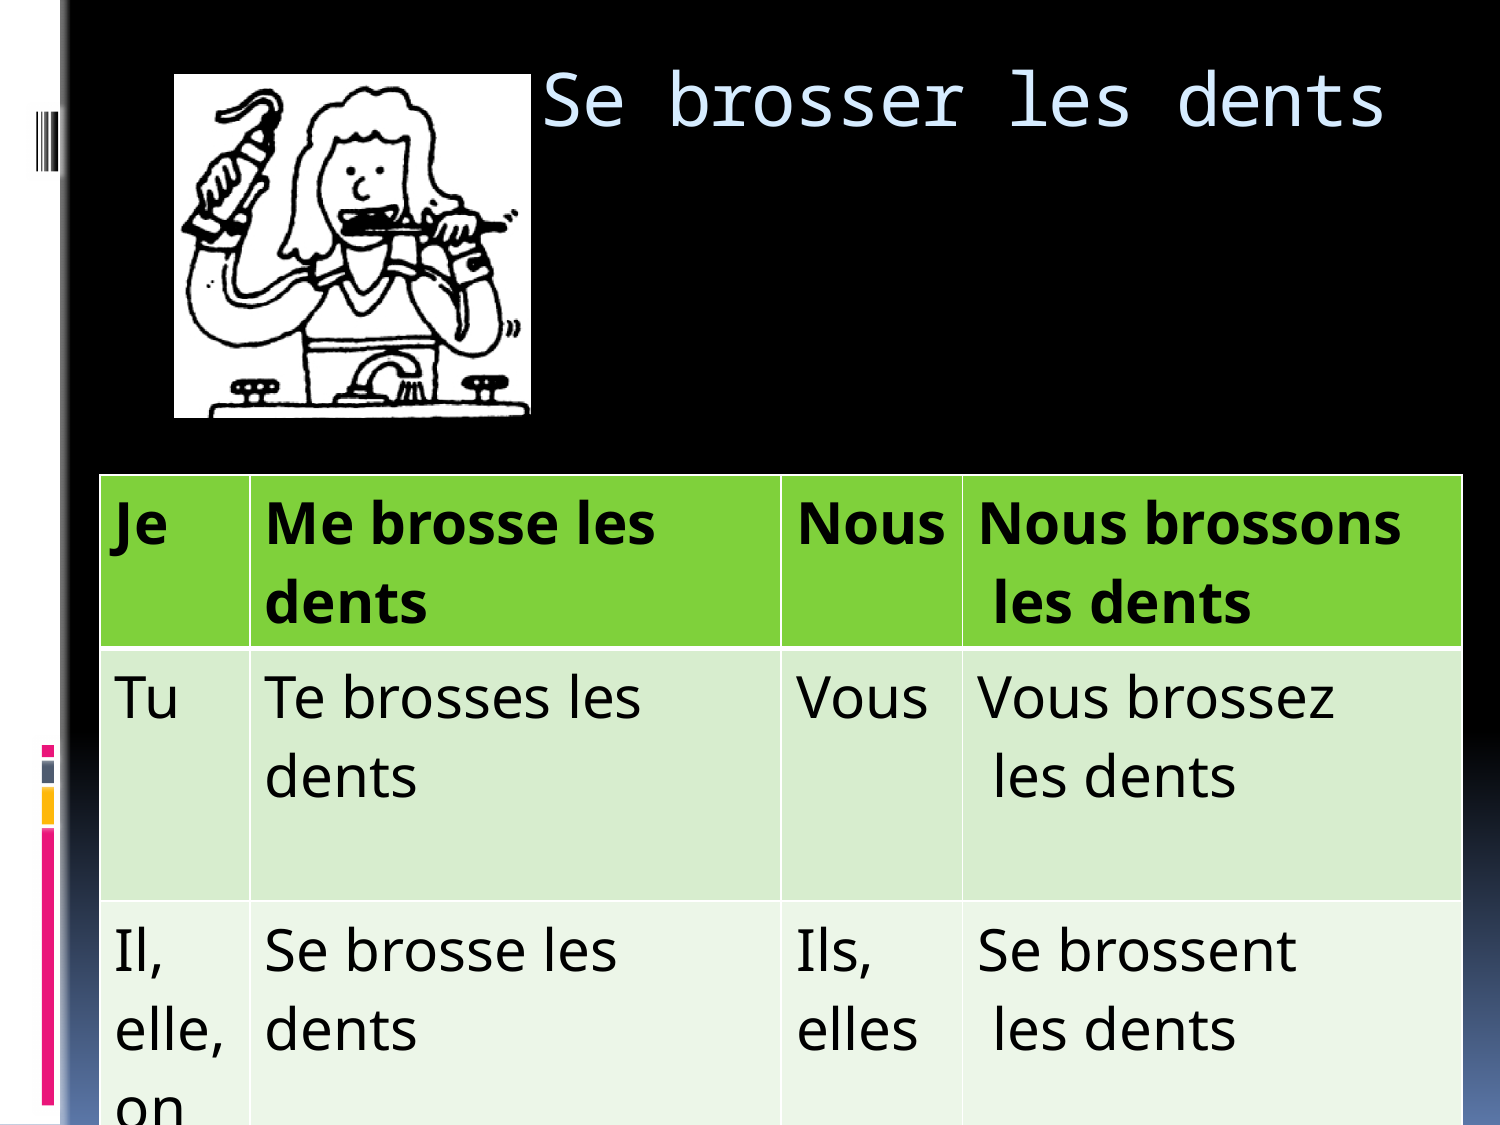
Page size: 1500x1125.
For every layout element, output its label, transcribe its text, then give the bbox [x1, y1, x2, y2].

table_cell Te brosses les dents [251, 651, 780, 900]
table_cell Tu [101, 651, 249, 900]
table_cell Il, elle, on [101, 902, 249, 1125]
table_cell Vous [782, 651, 962, 900]
title Se brosser les dents [525, 45, 1425, 233]
table_header Nous [782, 476, 962, 646]
picture [174, 74, 532, 419]
table_cell Vous brossez les dents [963, 651, 1461, 900]
table_header Nous brossons les dents [963, 476, 1461, 646]
table_header Me brosse les dents [251, 476, 780, 646]
table_cell Ils, elles [782, 902, 962, 1125]
table_cell Se brossent les dents [963, 902, 1461, 1125]
table_header Je [101, 476, 249, 646]
table_cell Se brosse les dents [251, 902, 780, 1125]
